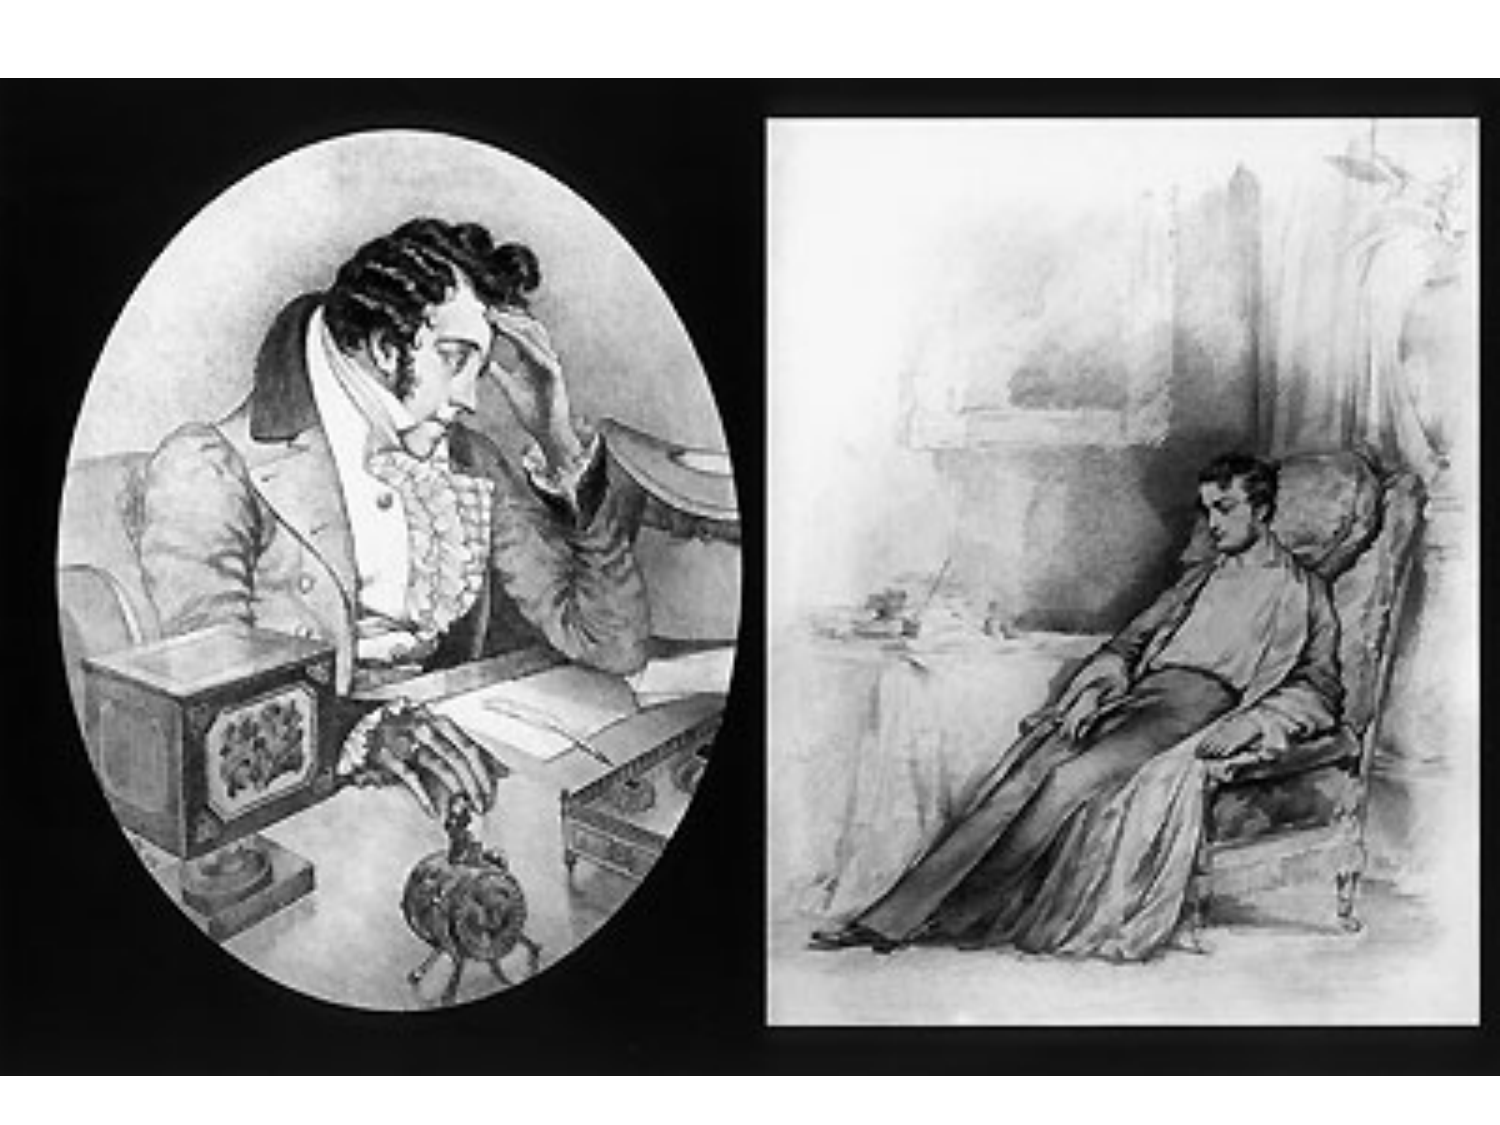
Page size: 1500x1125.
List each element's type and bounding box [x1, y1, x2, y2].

picture [0, 77, 1500, 1076]
